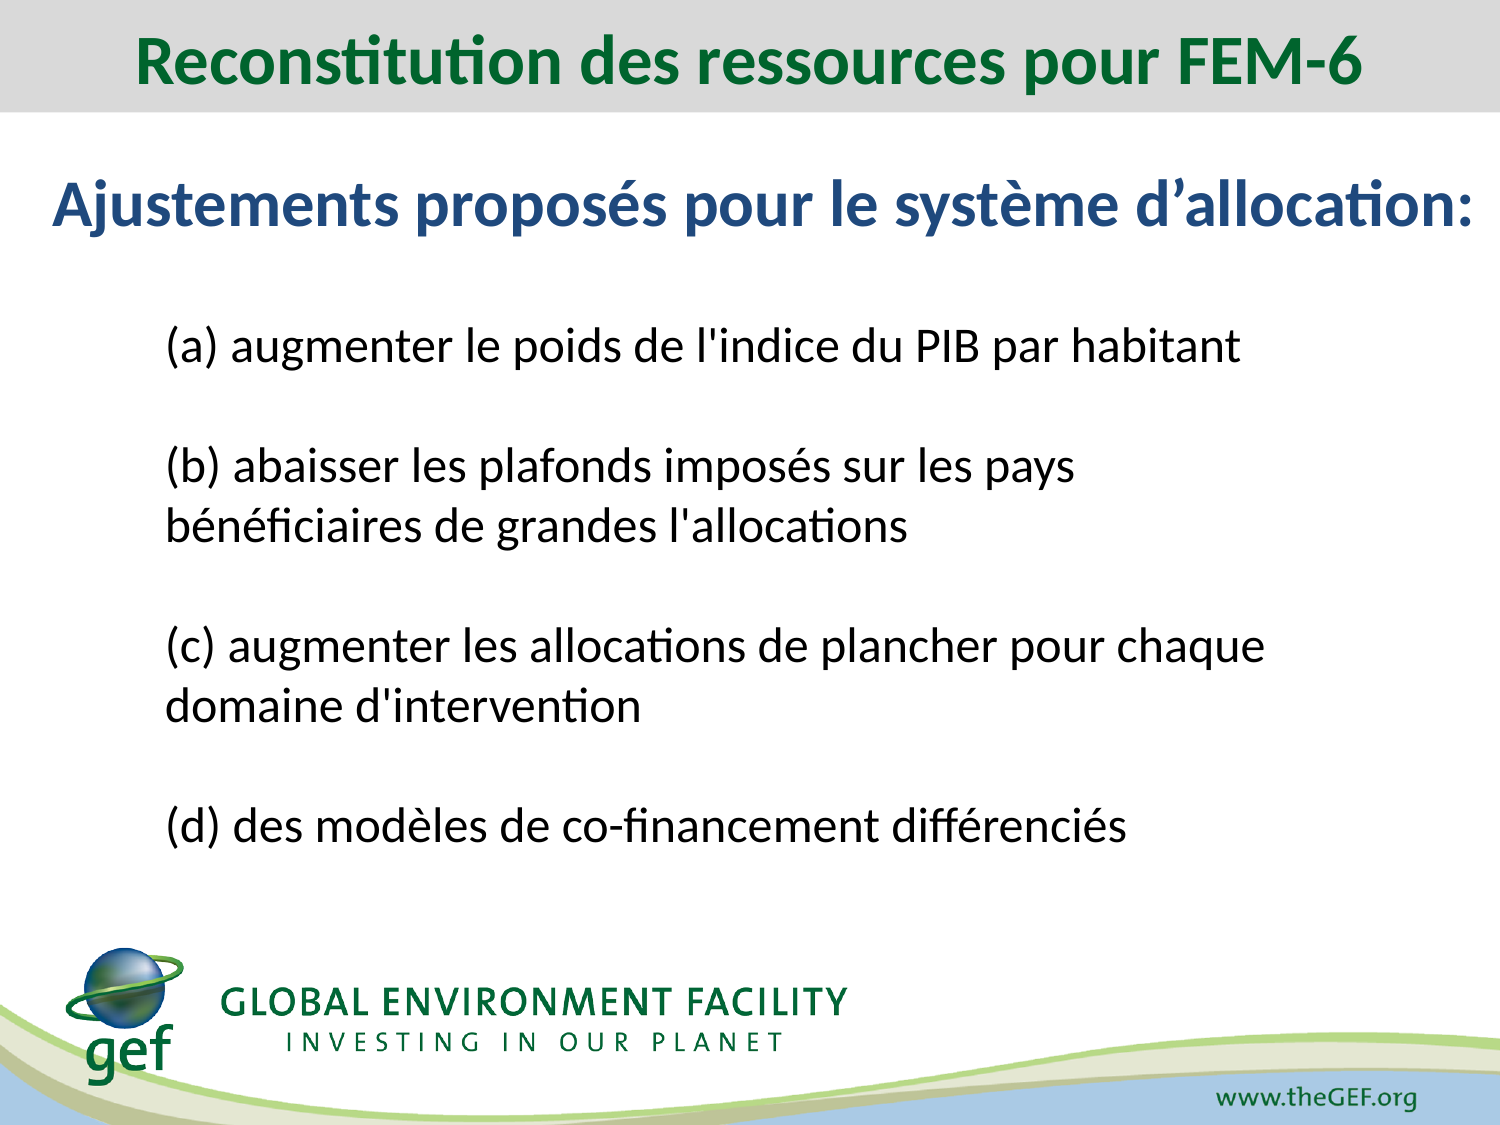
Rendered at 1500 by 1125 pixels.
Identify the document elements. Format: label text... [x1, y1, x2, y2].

text_box (a) augmenter le poids de l'indice du PIB par habitant (b) abaisser les plafonds imposés sur les pays bénéficiaires de grandes l'allocations (c) augmenter les allocations de plancher pour chaque domaine d'intervention (d) des modèles de co-financement différenciés [149, 304, 1350, 860]
text_box Ajustements proposés pour le système d’allocation: [37, 151, 1500, 247]
text_box Reconstitution des ressources pour FEM-6 [0, 0, 1500, 113]
picture [0, 920, 1500, 1125]
